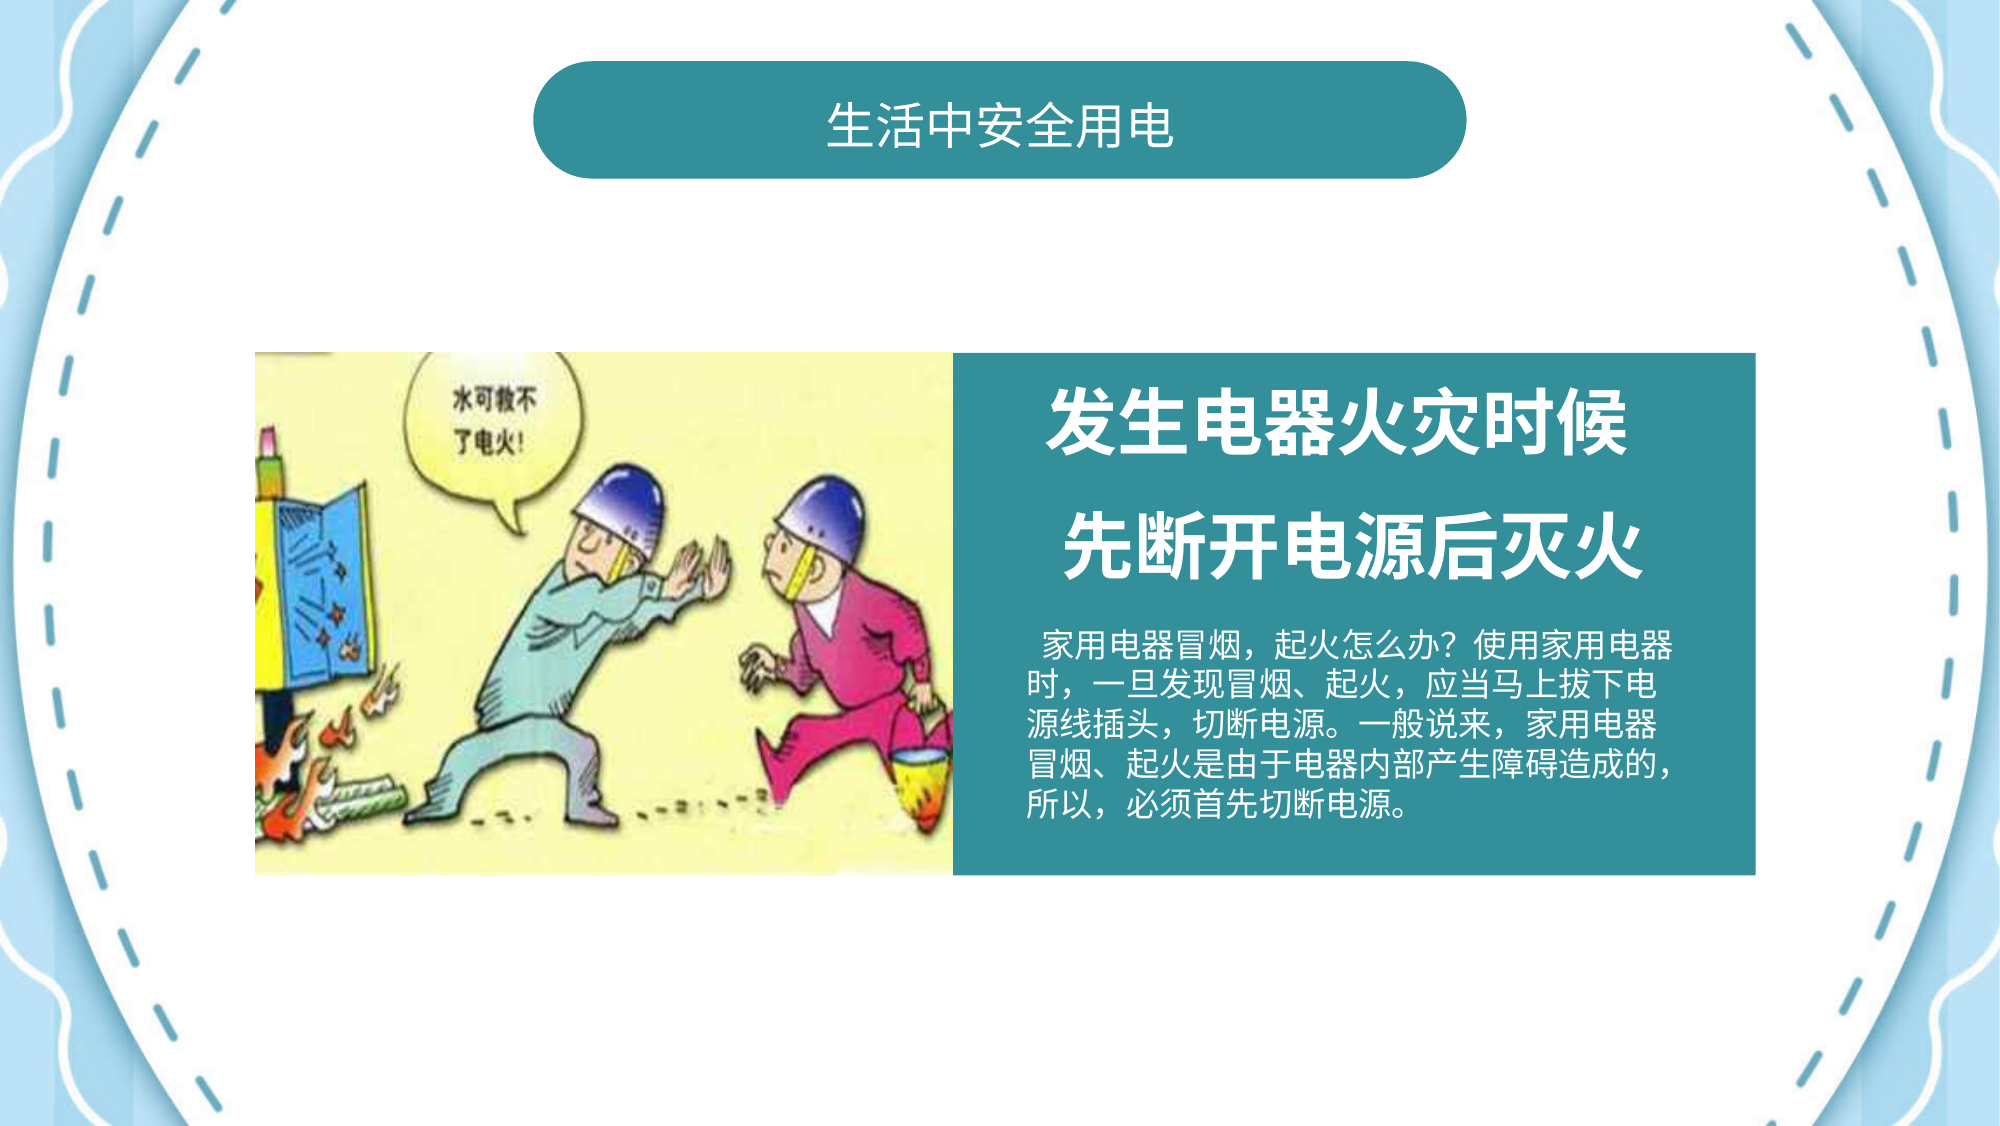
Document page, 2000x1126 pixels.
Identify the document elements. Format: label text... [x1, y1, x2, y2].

text_box 发生电器火灾时候 先断开电源后灭火 [972, 369, 1735, 596]
text_box 家用电器冒烟，起火怎么办？使用家用电器时，一旦发现冒烟、起火，应当马上拔下电源线插头，切断电源。一般说来，家用电器冒烟、起火是由于电器内部产生障碍造成的，所以，必须首先切断电源。 [1011, 616, 1697, 831]
picture [0, 0, 2000, 1126]
text_box [951, 351, 1758, 878]
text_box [533, 60, 1467, 179]
